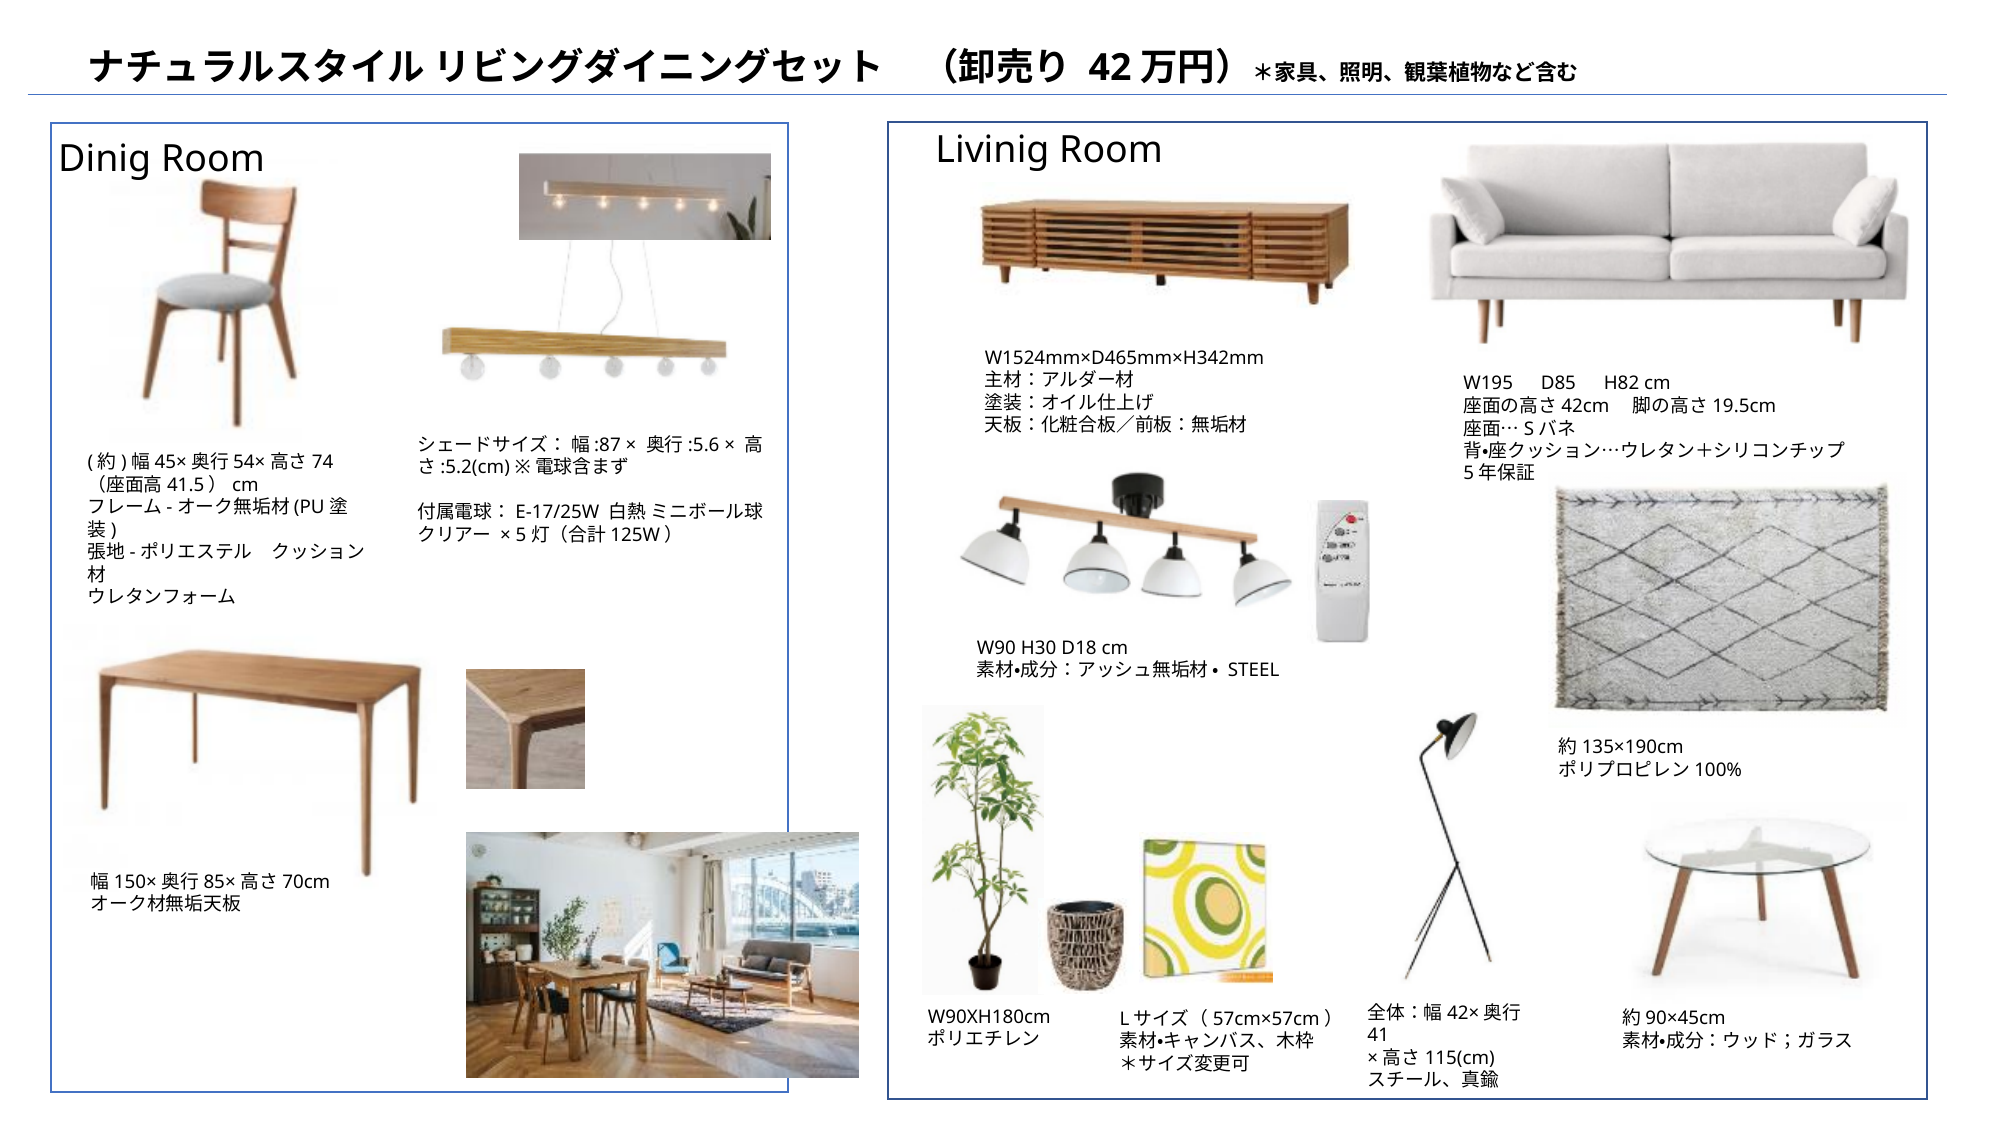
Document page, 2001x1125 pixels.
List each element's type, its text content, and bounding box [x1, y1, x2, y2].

picture [1400, 107, 1950, 372]
picture [970, 182, 1355, 322]
picture [922, 705, 1135, 995]
picture [1600, 421, 1856, 780]
picture [1306, 500, 1373, 644]
text_box [50, 122, 789, 1093]
text_box Livinig Room [920, 117, 1179, 178]
picture [1139, 832, 1273, 986]
picture [1607, 802, 1916, 1004]
picture [466, 832, 859, 1078]
text_box [887, 121, 1928, 1100]
picture [48, 624, 437, 897]
text_box ナチュラルスタイル リビングダイニングセット （卸売り 42万円）＊家具、照明、観葉植物など含む [72, 35, 1946, 94]
picture [90, 159, 338, 443]
picture [953, 456, 1298, 644]
text_box Dinig Room [43, 126, 280, 187]
text_box 全体：幅42×奥行41 ×高さ115(cm) スチール、真鍮 [1352, 993, 1560, 1098]
picture [419, 130, 771, 405]
picture [1368, 710, 1520, 984]
picture [466, 669, 585, 789]
